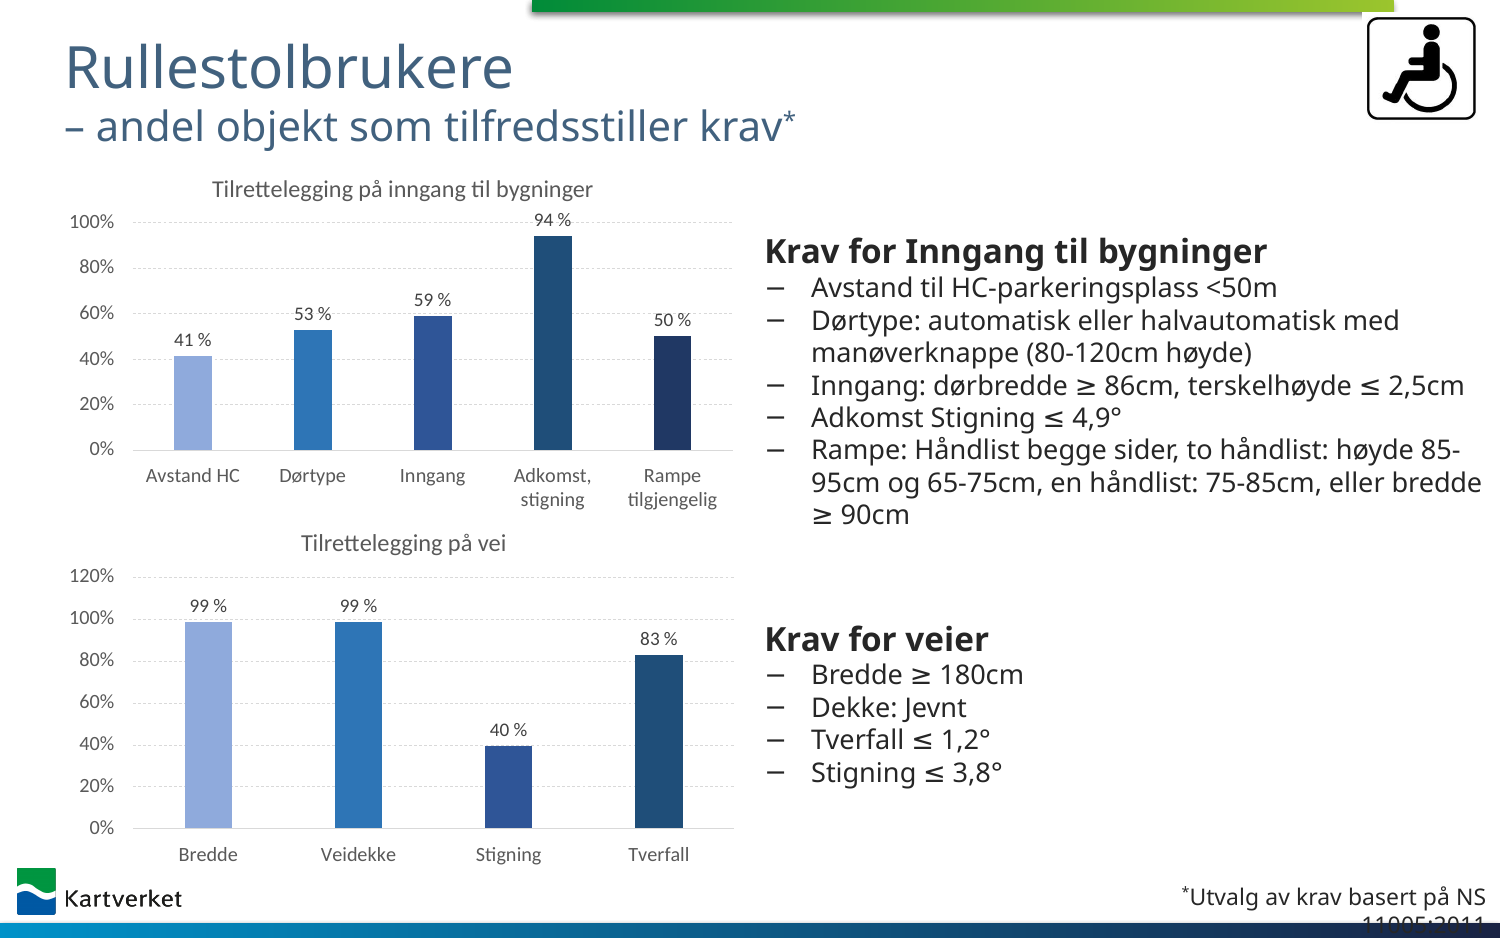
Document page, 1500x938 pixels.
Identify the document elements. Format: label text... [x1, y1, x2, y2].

text_box Krav for veier Bredde ≥ 180cm Dekke: Jevnt Tverfall ≤ 1,2° Stigning ≤ 3,8° [749, 610, 1500, 795]
text_box Rullestolbrukere – andel objekt som tilfredsstiller krav* [49, 25, 1431, 158]
picture [1362, 12, 1481, 126]
picture [62, 520, 746, 874]
text_box *Utvalg av krav basert på NS 11005:2011 [1068, 873, 1500, 938]
text_box Krav for Inngang til bygninger Avstand til HC-parkeringsplass <50m Dørtype: automatisk eller halvautomatisk med manøverknappe (80-120cm høyde) Inngang: dørbredde ≥ 86cm, terskelhøyde ≤ 2,5cm Adkomst Stigning ≤ 4,9° Rampe: Håndlist begge sider, to håndlist: høyde 85-95cm og 65-75cm, en håndlist: 75-85cm, eller bredde ≥ 90cm [749, 223, 1500, 538]
picture [62, 166, 744, 519]
